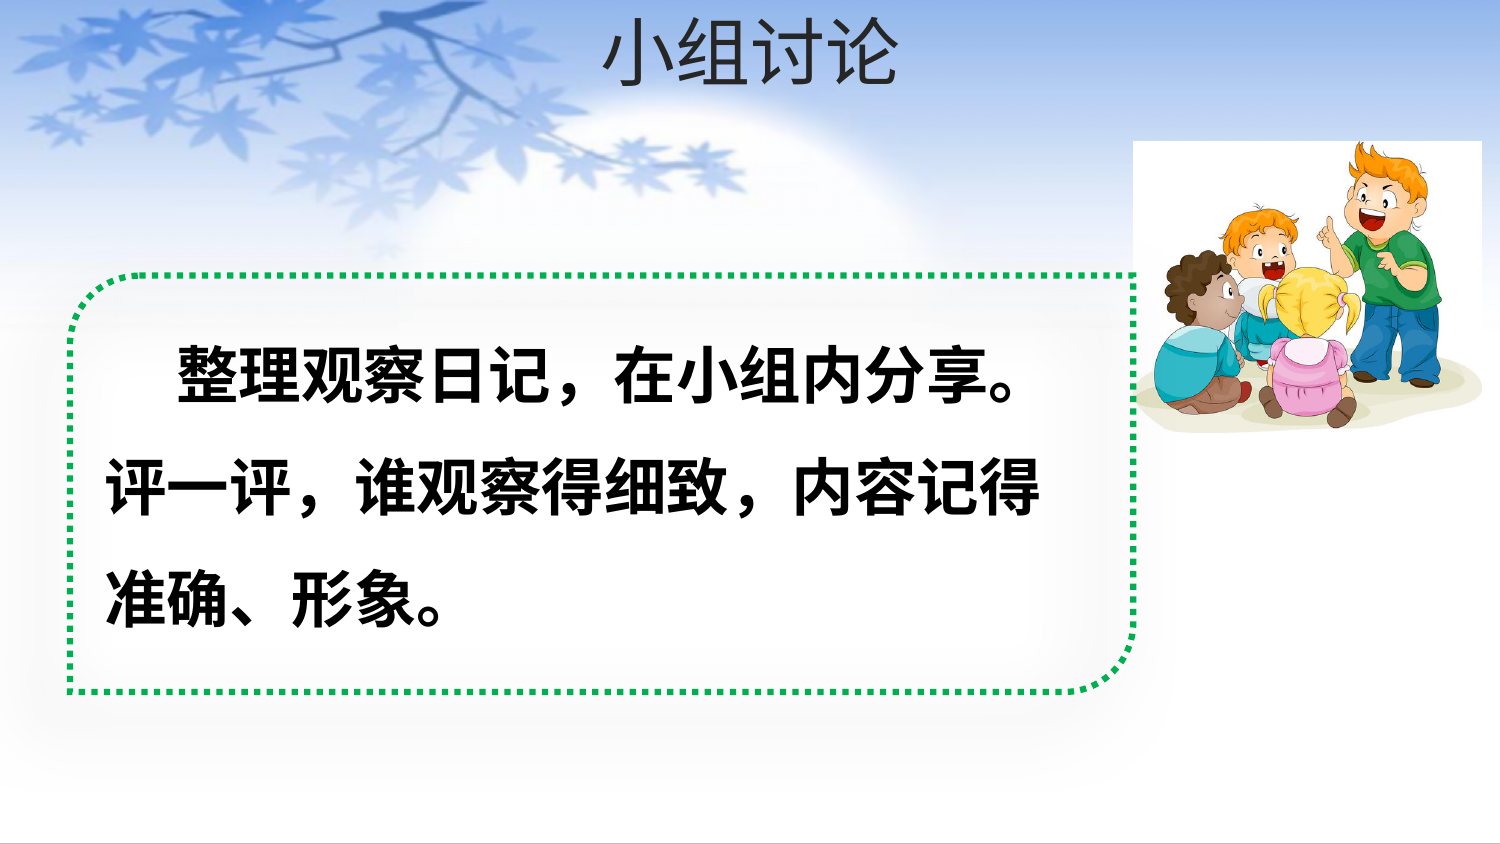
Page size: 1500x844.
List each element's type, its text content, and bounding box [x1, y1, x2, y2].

picture [0, 0, 1500, 844]
text_box [68, 274, 1135, 694]
text_box 整理观察日记，在小组内分享。评一评，谁观察得细致，内容记得准确、形象。 [89, 290, 1070, 643]
title 小组讨论 [103, 0, 1397, 102]
